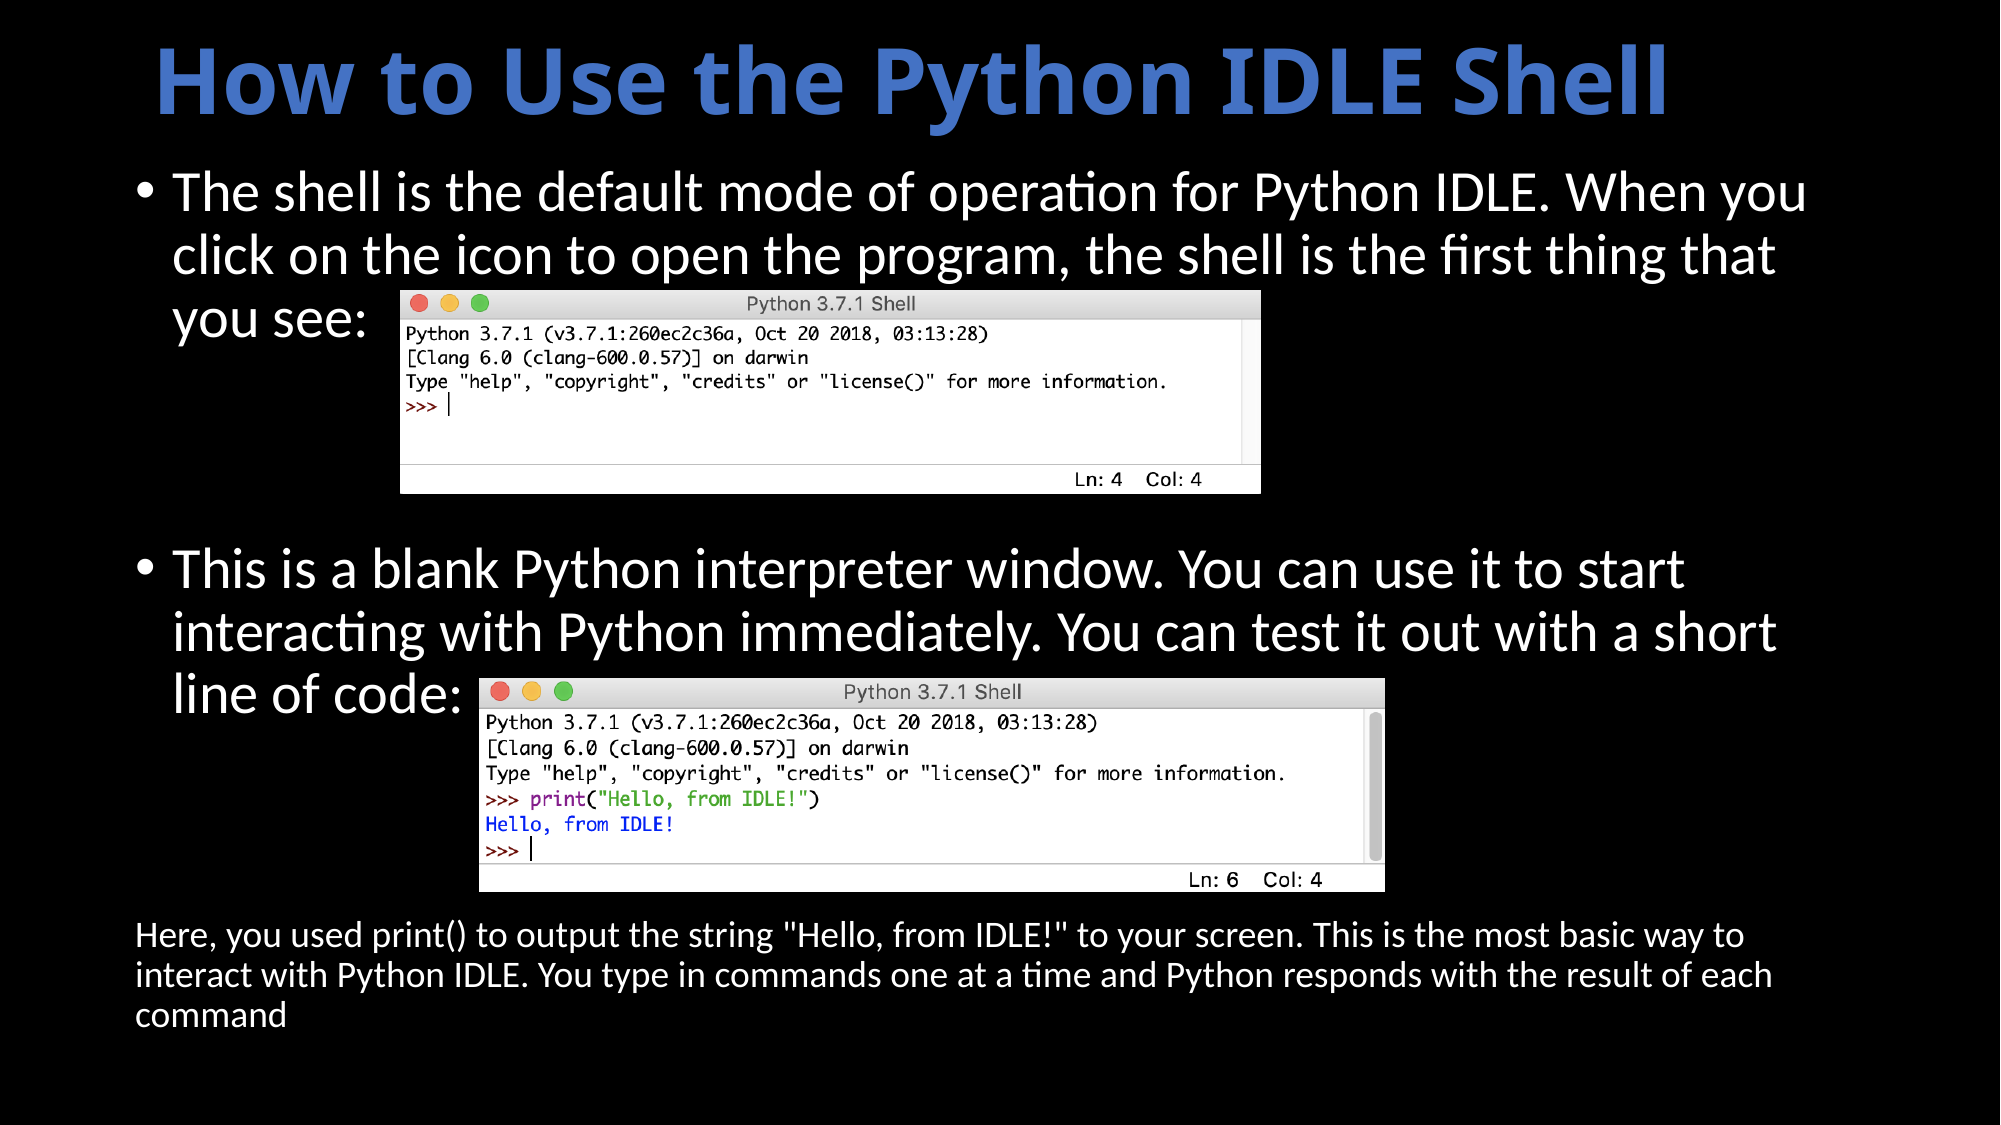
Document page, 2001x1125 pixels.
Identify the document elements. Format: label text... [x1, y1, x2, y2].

picture [400, 290, 1261, 494]
picture [479, 678, 1385, 892]
list The shell is the default mode of operation for Python IDLE. When you click on the icon to open the program, the shell is the first thing that you see: This is a blank Python interpreter window. You can use it to start interacting with Python immediately. You can test it out with a short line of code: Here, you used print() to output the string "Hello, from IDLE!" to your screen. This is the most basic way to interact with Python IDLE. You type in commands one at a time and Python responds with the result of each command [120, 153, 1846, 1125]
title How to Use the Python IDLE Shell [137, 16, 1863, 154]
